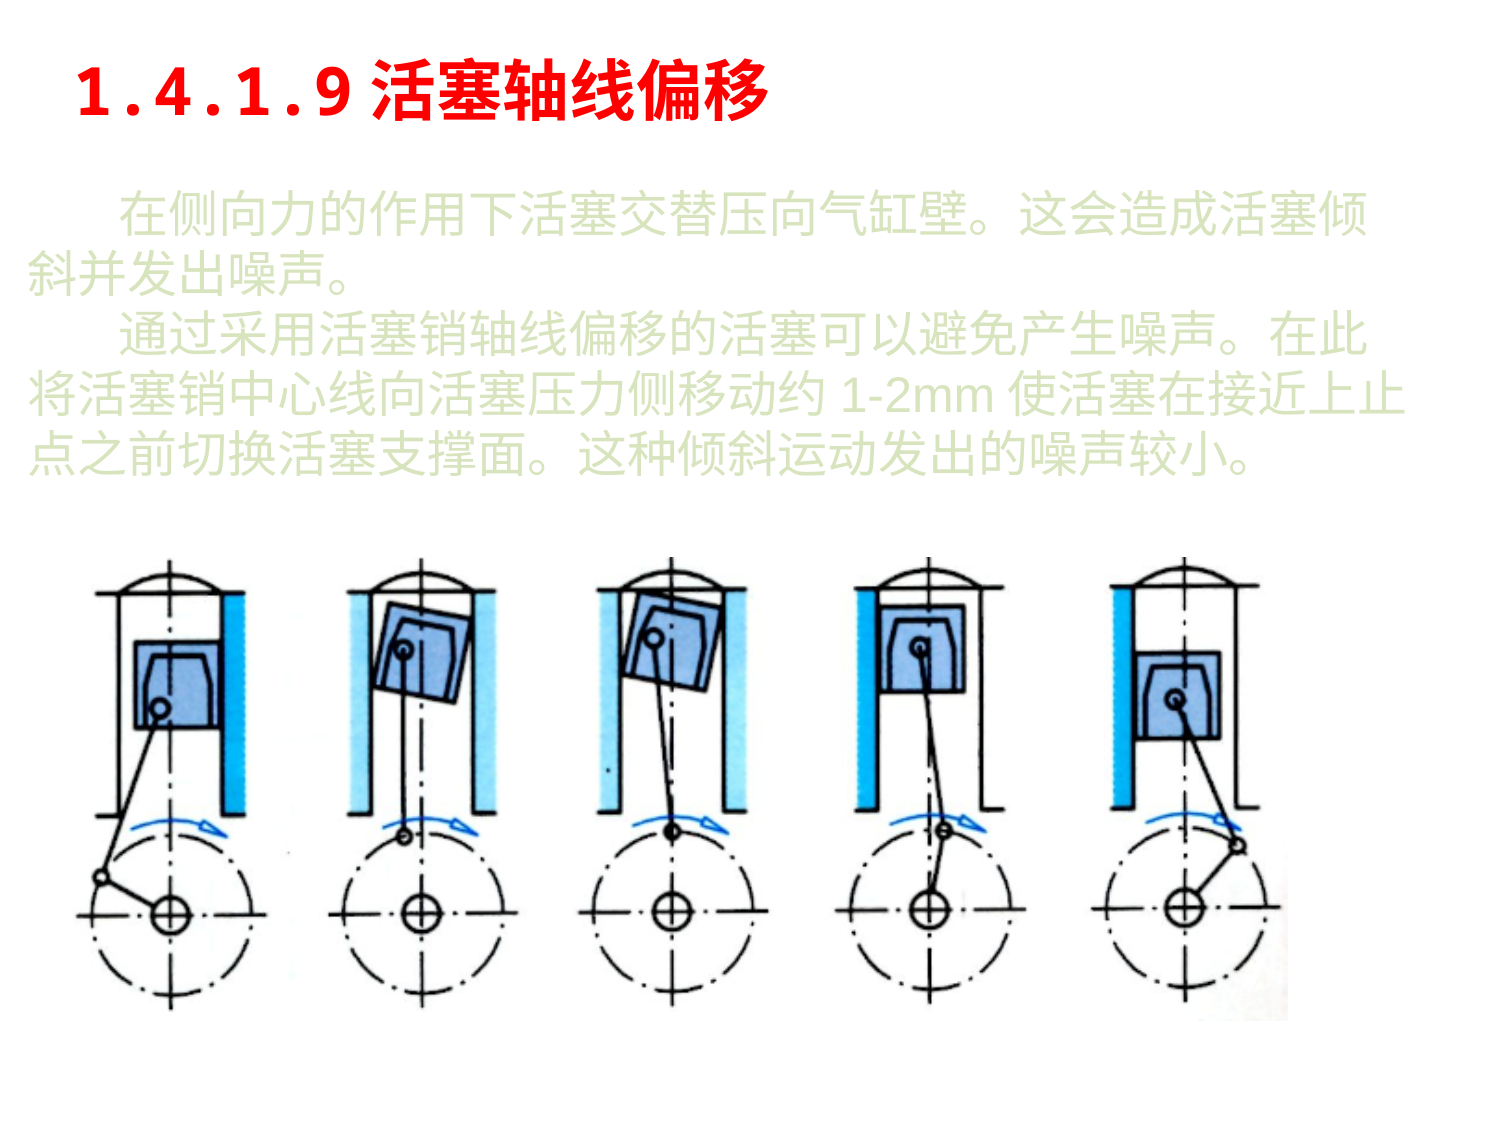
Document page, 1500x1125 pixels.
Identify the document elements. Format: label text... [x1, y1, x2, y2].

text_box 1.4.1.9活塞轴线偏移 [73, 55, 851, 118]
text_box 在侧向力的作用下活塞交替压向气缸壁。这会造成活塞倾斜并发出噪声。 通过采用活塞销轴线偏移的活塞可以避免产生噪声。在此将活塞销中心线向活塞压力侧移动约1-2mm使活塞在接近上止点之前切换活塞支撑面。这种倾斜运动发出的噪声较小。 [12, 174, 1432, 490]
picture [73, 557, 1288, 1021]
